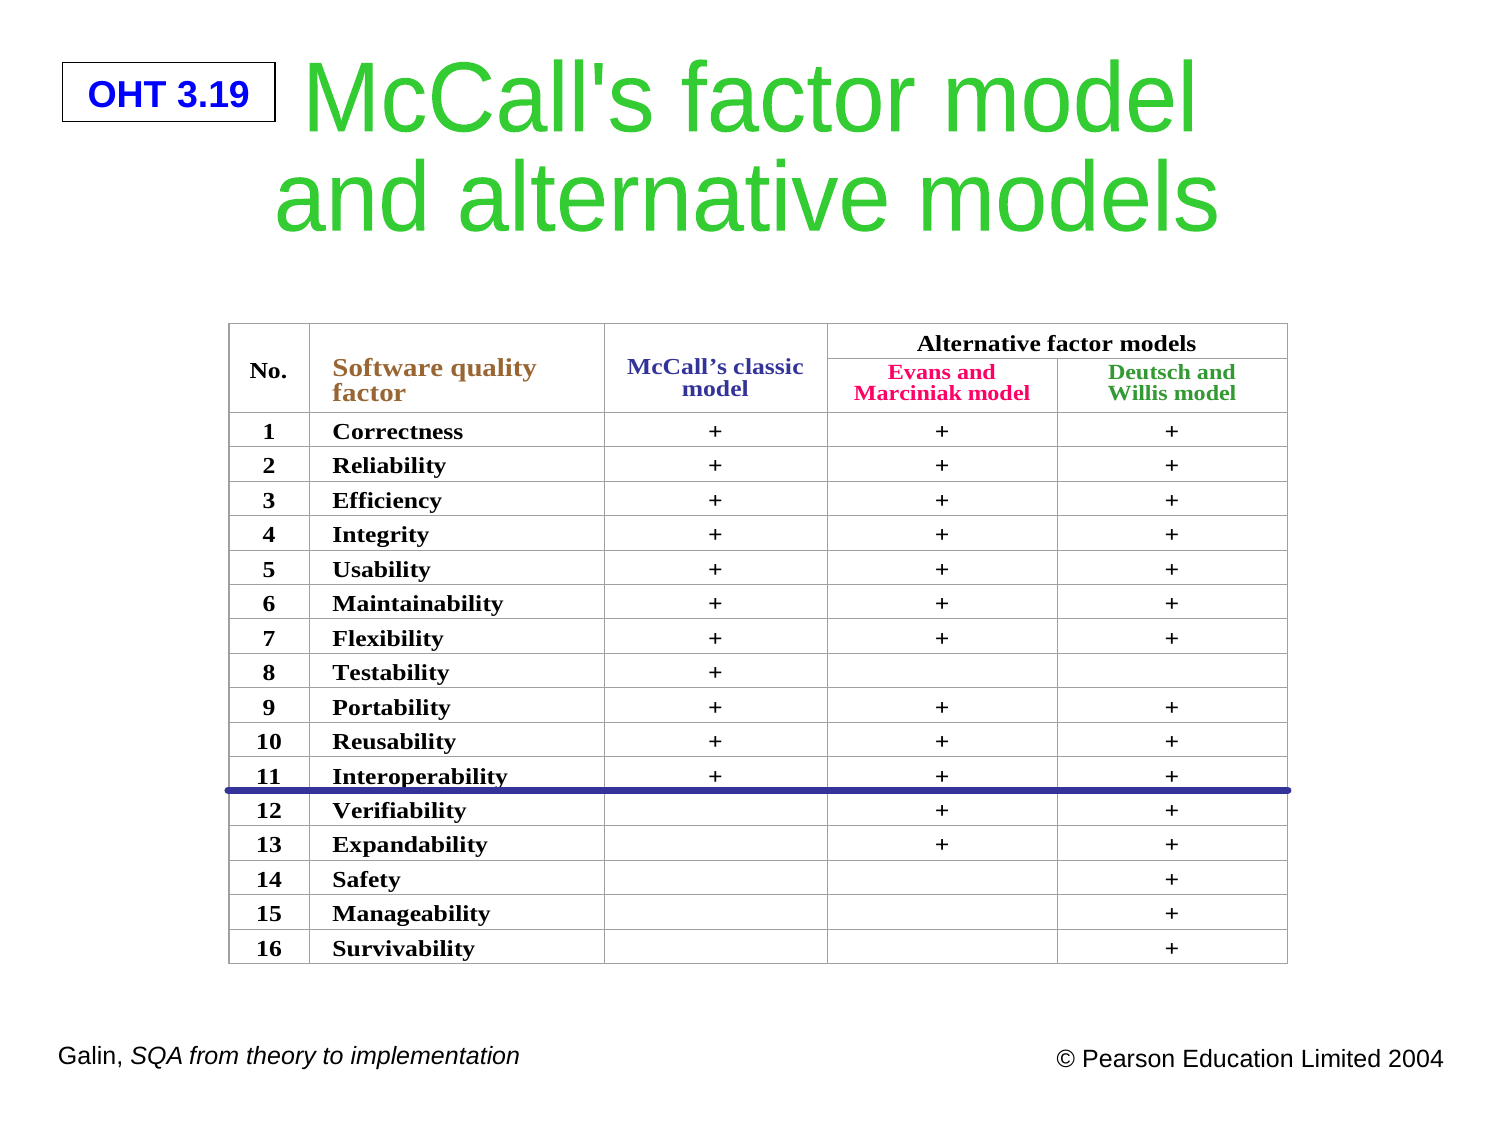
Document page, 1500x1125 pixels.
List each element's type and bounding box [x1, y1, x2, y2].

picture [170, 253, 1327, 1033]
